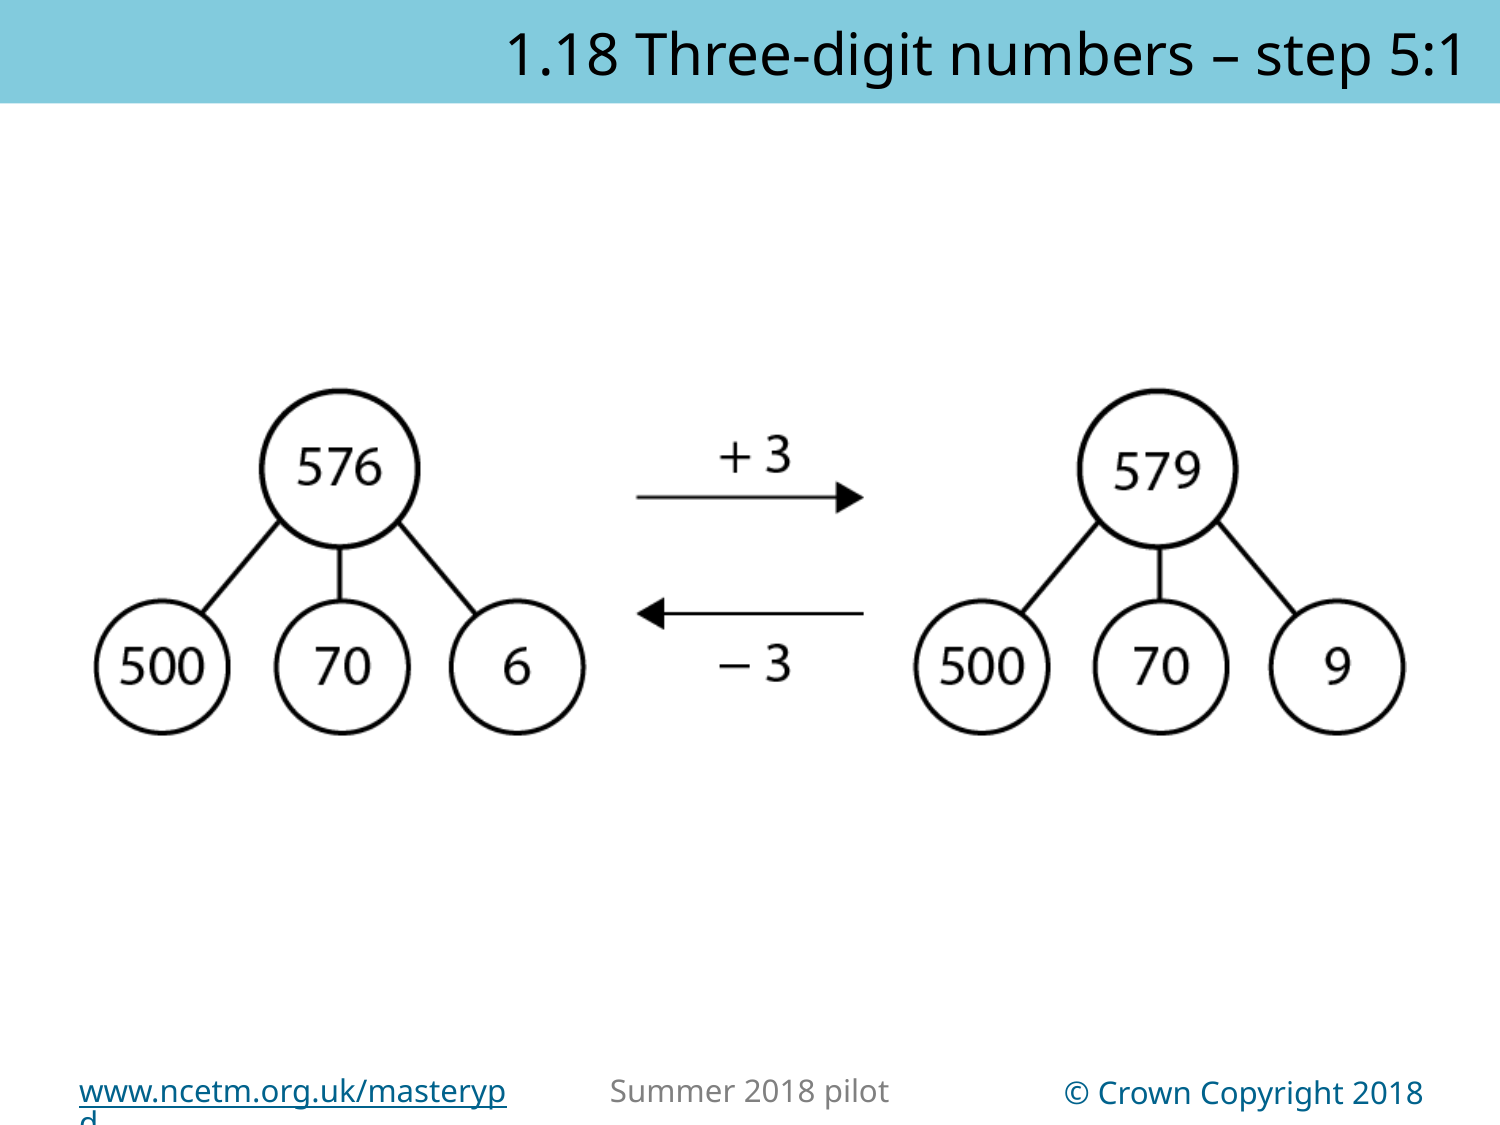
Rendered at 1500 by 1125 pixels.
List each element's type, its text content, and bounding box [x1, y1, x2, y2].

picture [93, 366, 1407, 759]
list 1.18 Three-digit numbers – step 5:1 [0, 0, 1500, 104]
